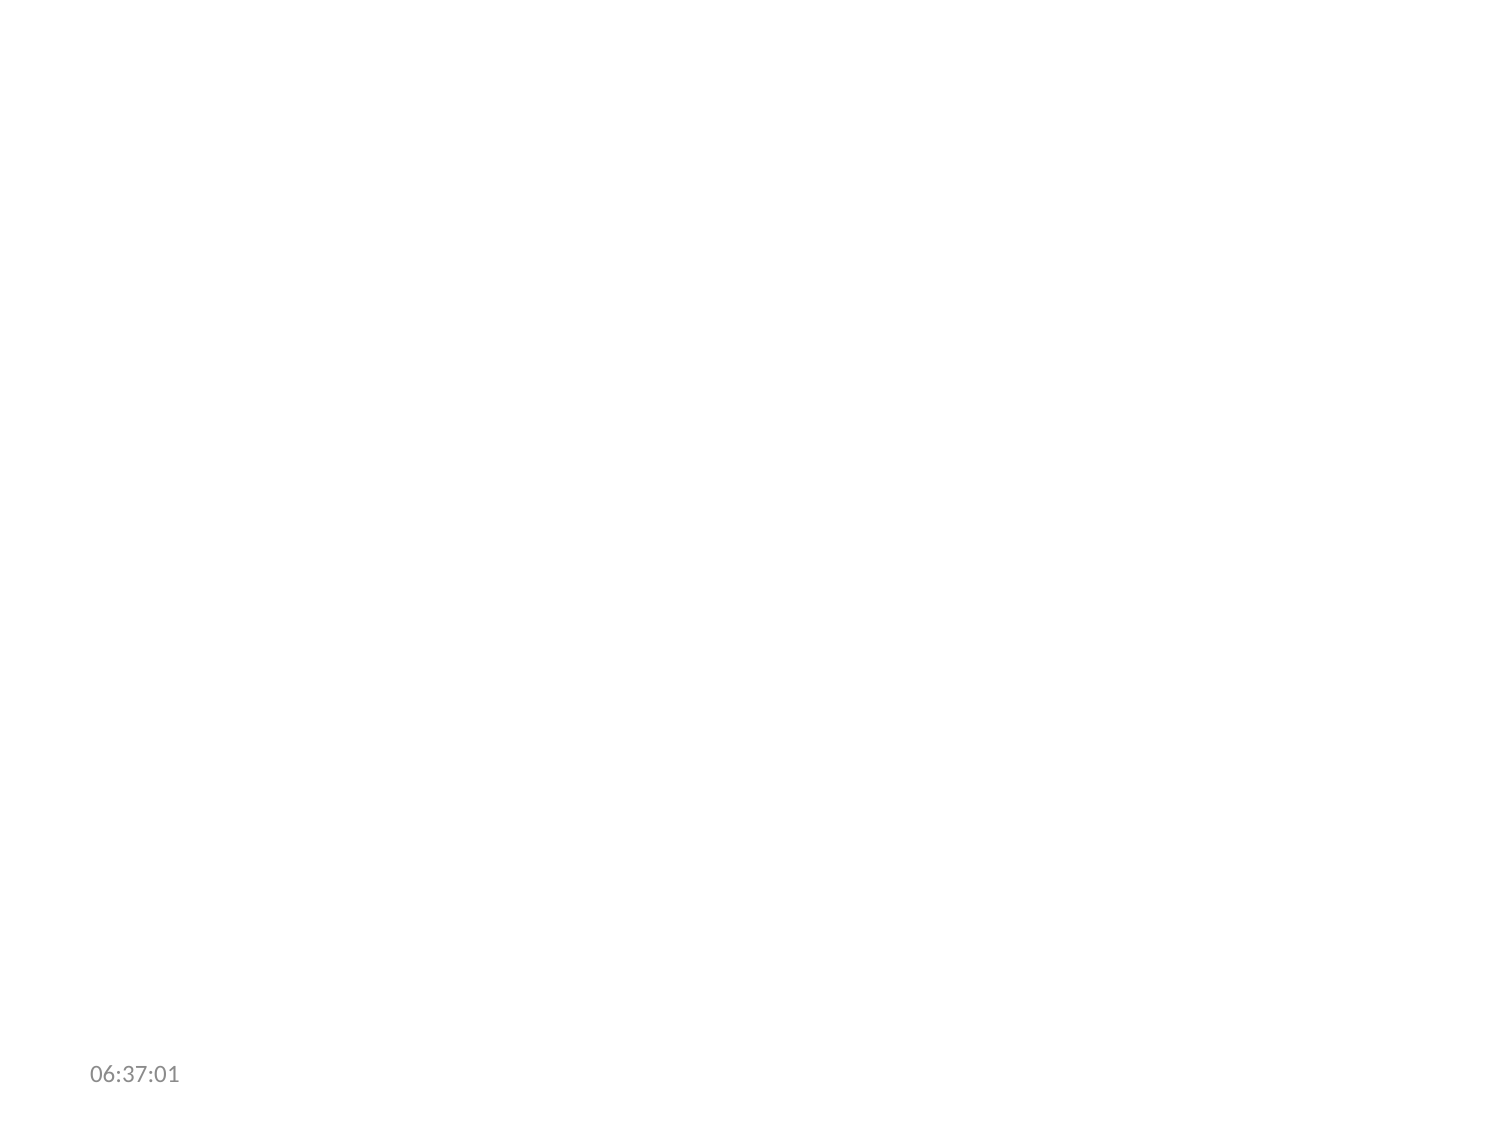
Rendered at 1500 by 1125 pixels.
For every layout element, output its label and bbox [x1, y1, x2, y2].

slide_number [75, 1042, 425, 1103]
